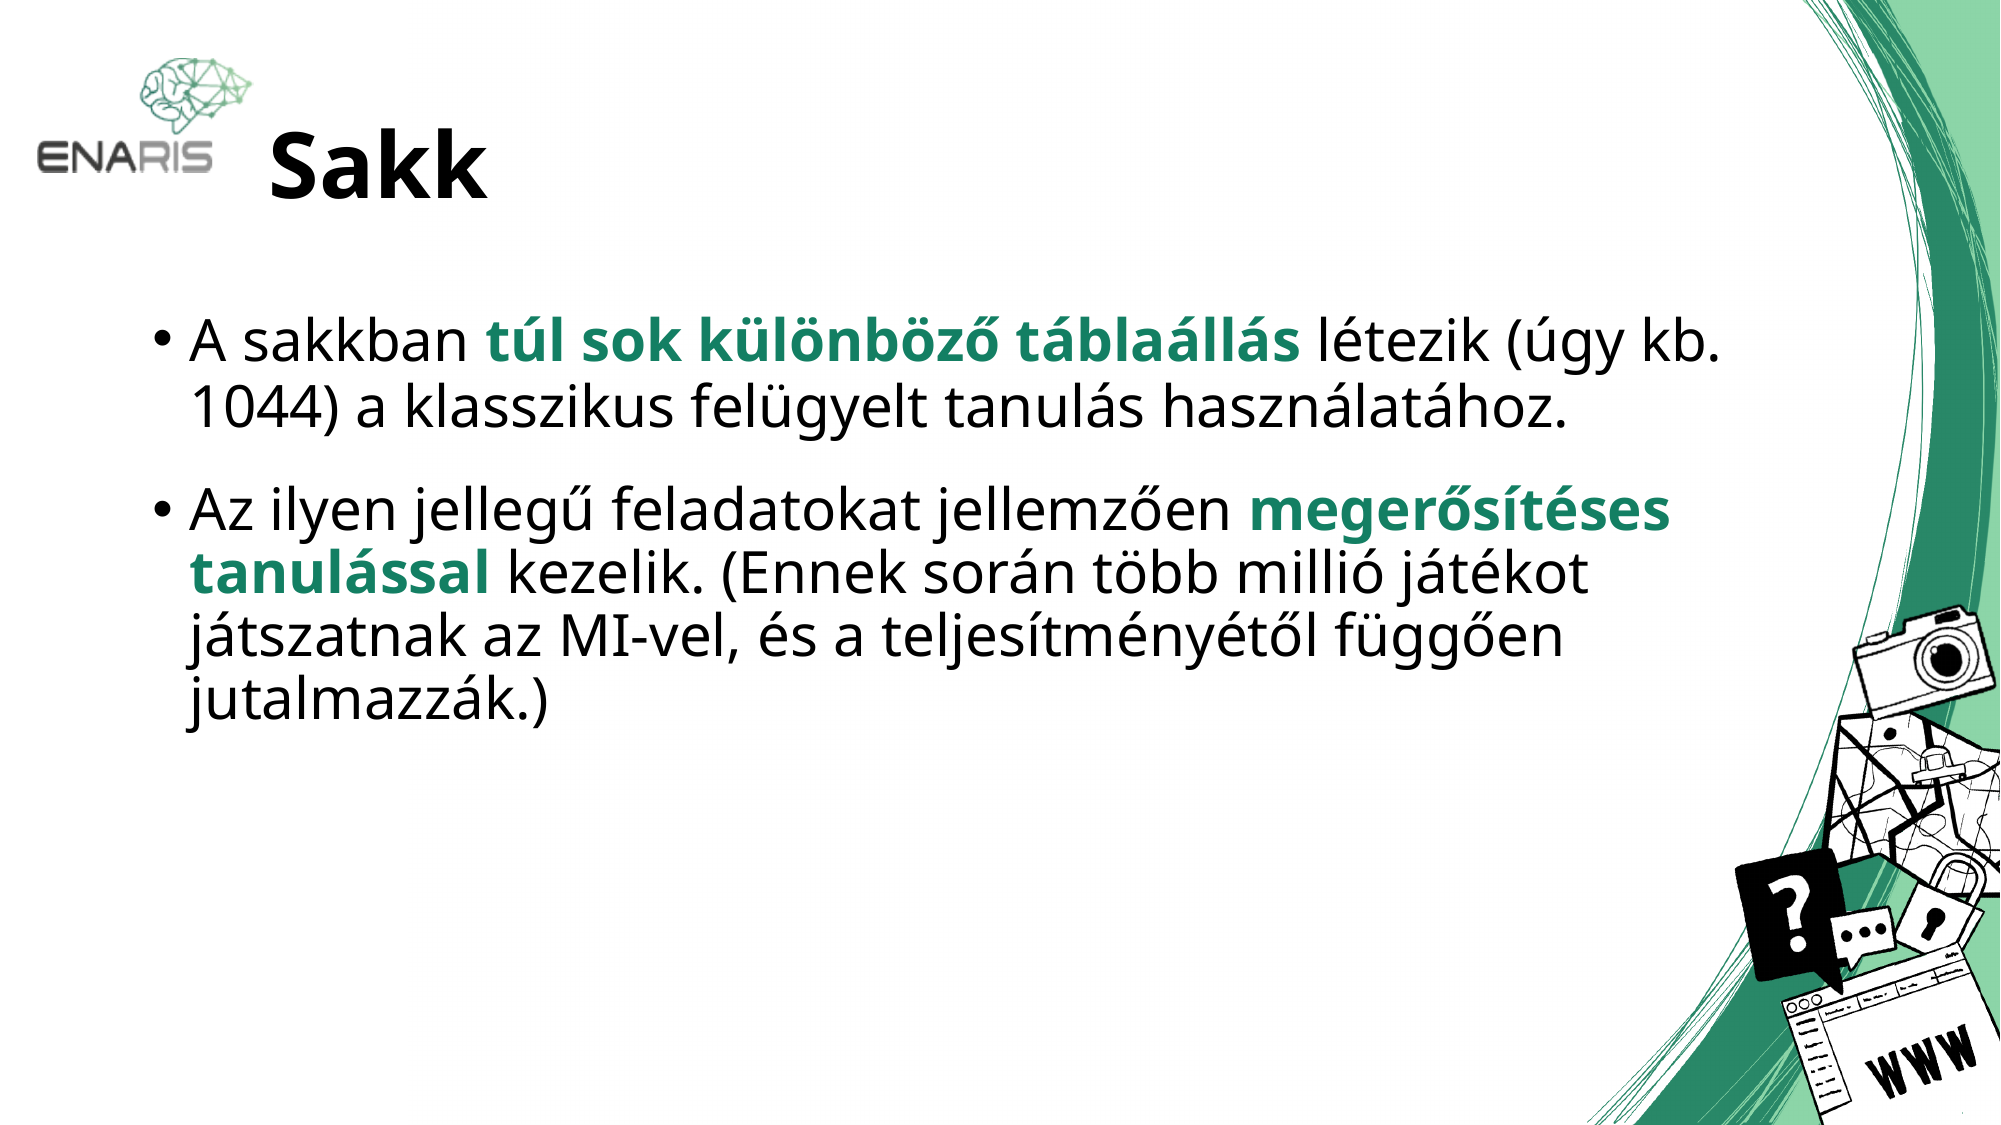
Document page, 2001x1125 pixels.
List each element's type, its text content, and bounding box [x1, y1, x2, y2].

list A sakkban túl sok különböző táblaállás létezik (úgy kb. 1044) a klasszikus felügyelt tanulás használatához. Az ilyen jellegű feladatokat jellemzően megerősítéses tanulással kezelik. (Ennek során több millió játékot játszatnak az MI-vel, és a teljesítményétől függően jutalmazzák.) [137, 299, 1815, 1014]
picture [37, 58, 254, 173]
title Sakk [253, 59, 1863, 278]
picture [408, 0, 2000, 1125]
